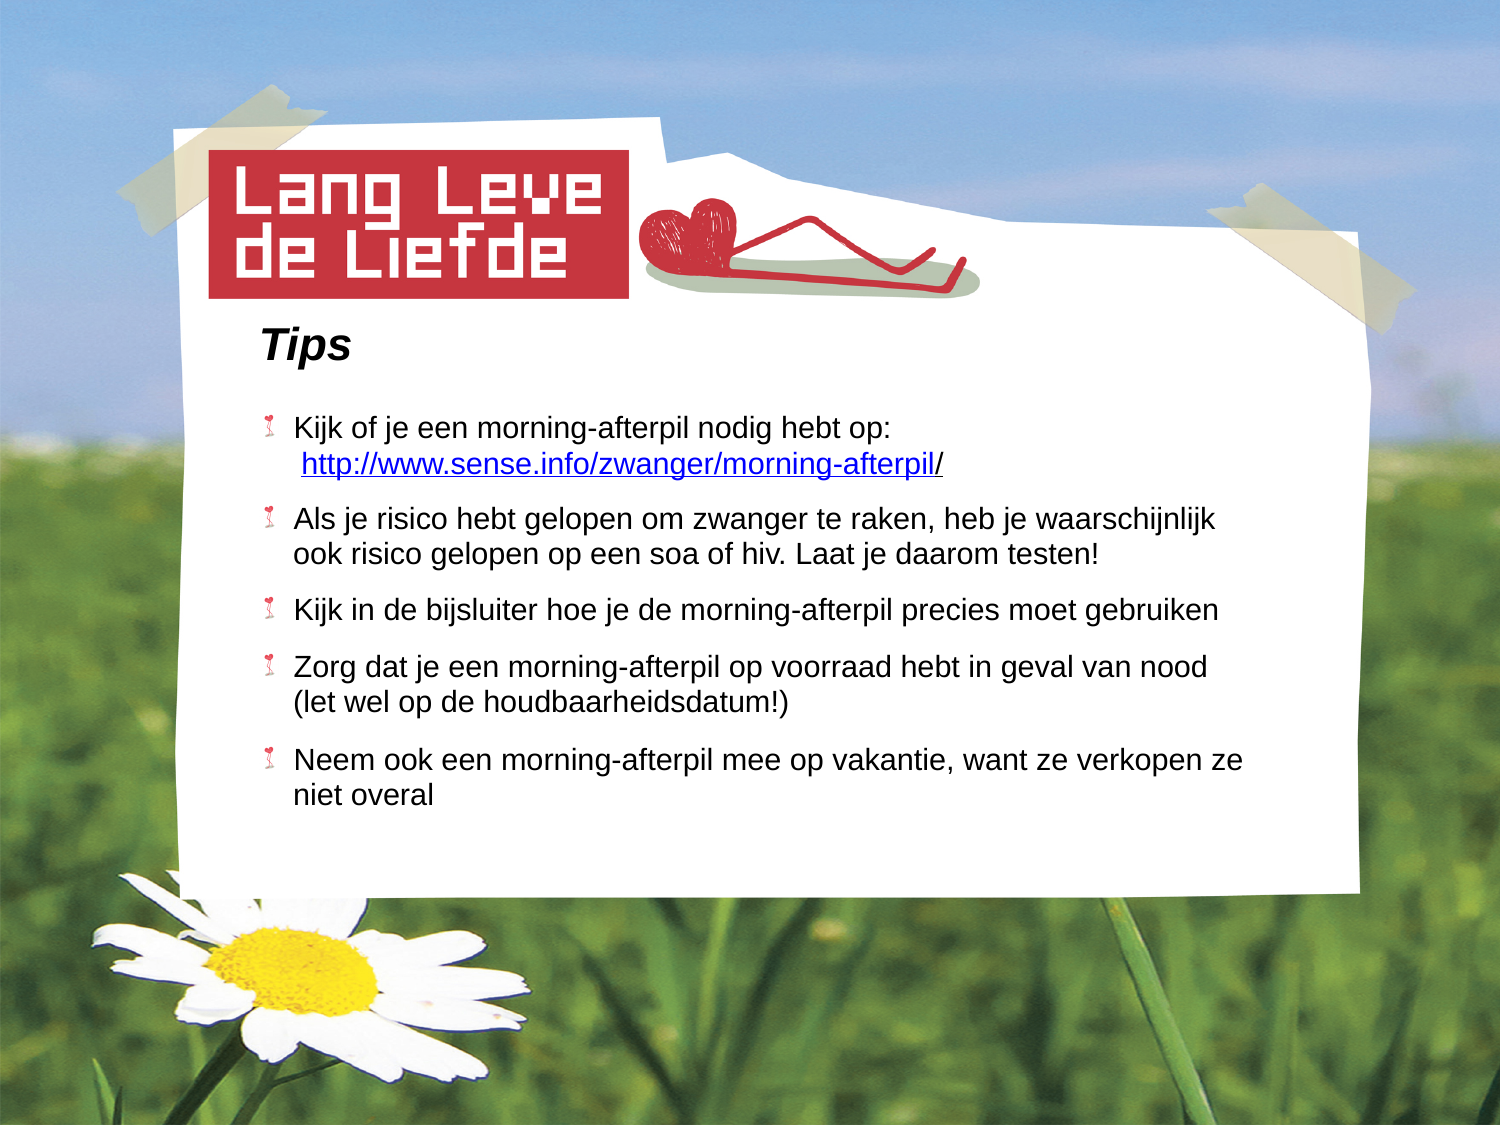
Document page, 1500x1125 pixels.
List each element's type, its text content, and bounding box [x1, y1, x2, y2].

list Tips Kijk of je een morning-afterpil nodig hebt op: http://www.sense.info/zwanger/morning-afterpil/ Als je risico hebt gelopen om zwanger te raken, heb je waarschijnlijk ook risico gelopen op een soa of hiv. Laat je daarom testen! Kijk in de bijsluiter hoe je de morning-afterpil precies moet gebruiken Zorg dat je een morning-afterpil op voorraad hebt in geval van nood (let wel op de houdbaarheidsdatum!) Neem ook een morning-afterpil mee op vakantie, want ze verkopen ze niet overal [243, 317, 1363, 897]
picture [0, 0, 1500, 1125]
